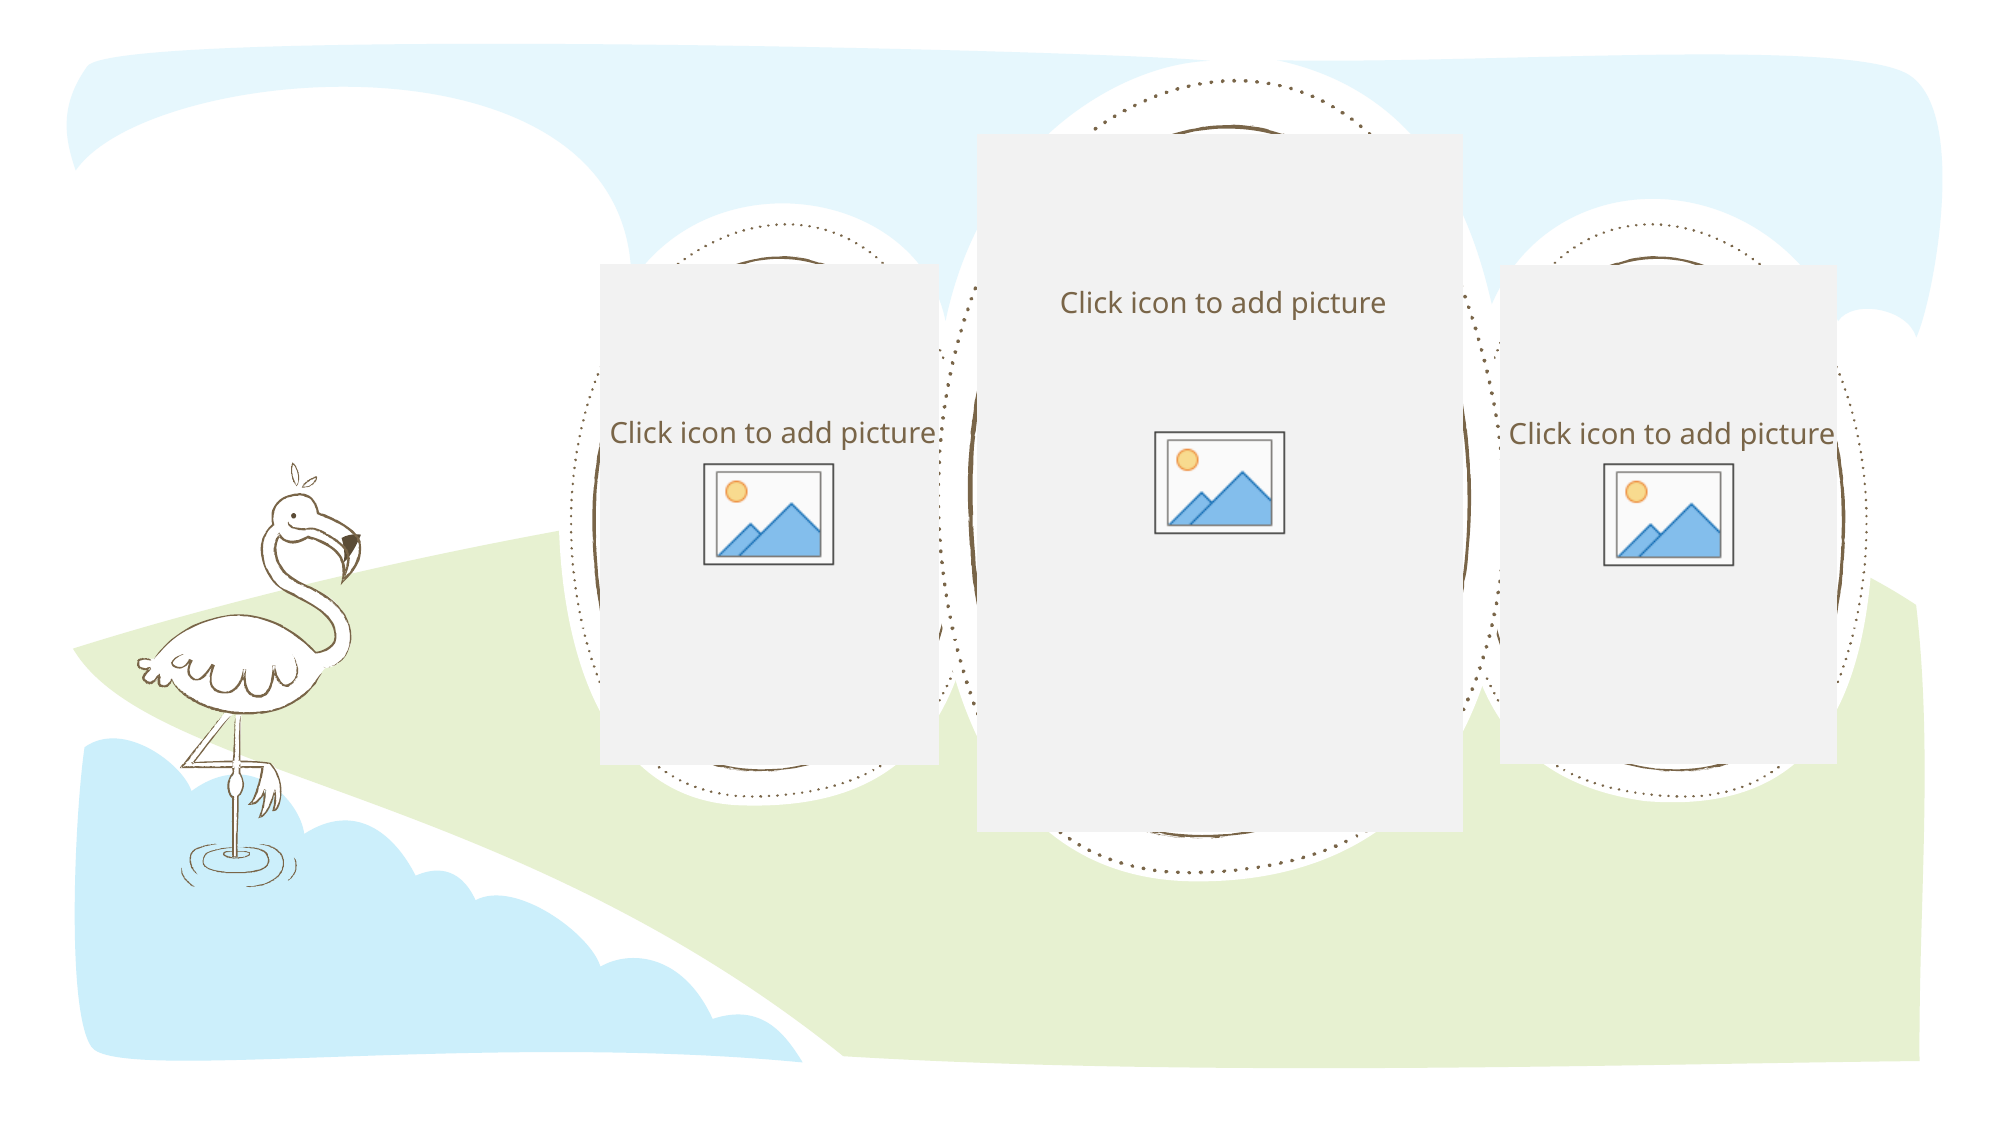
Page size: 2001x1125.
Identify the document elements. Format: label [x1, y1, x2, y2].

picture [599, 263, 940, 766]
picture [976, 134, 1463, 833]
picture [1499, 264, 1838, 765]
